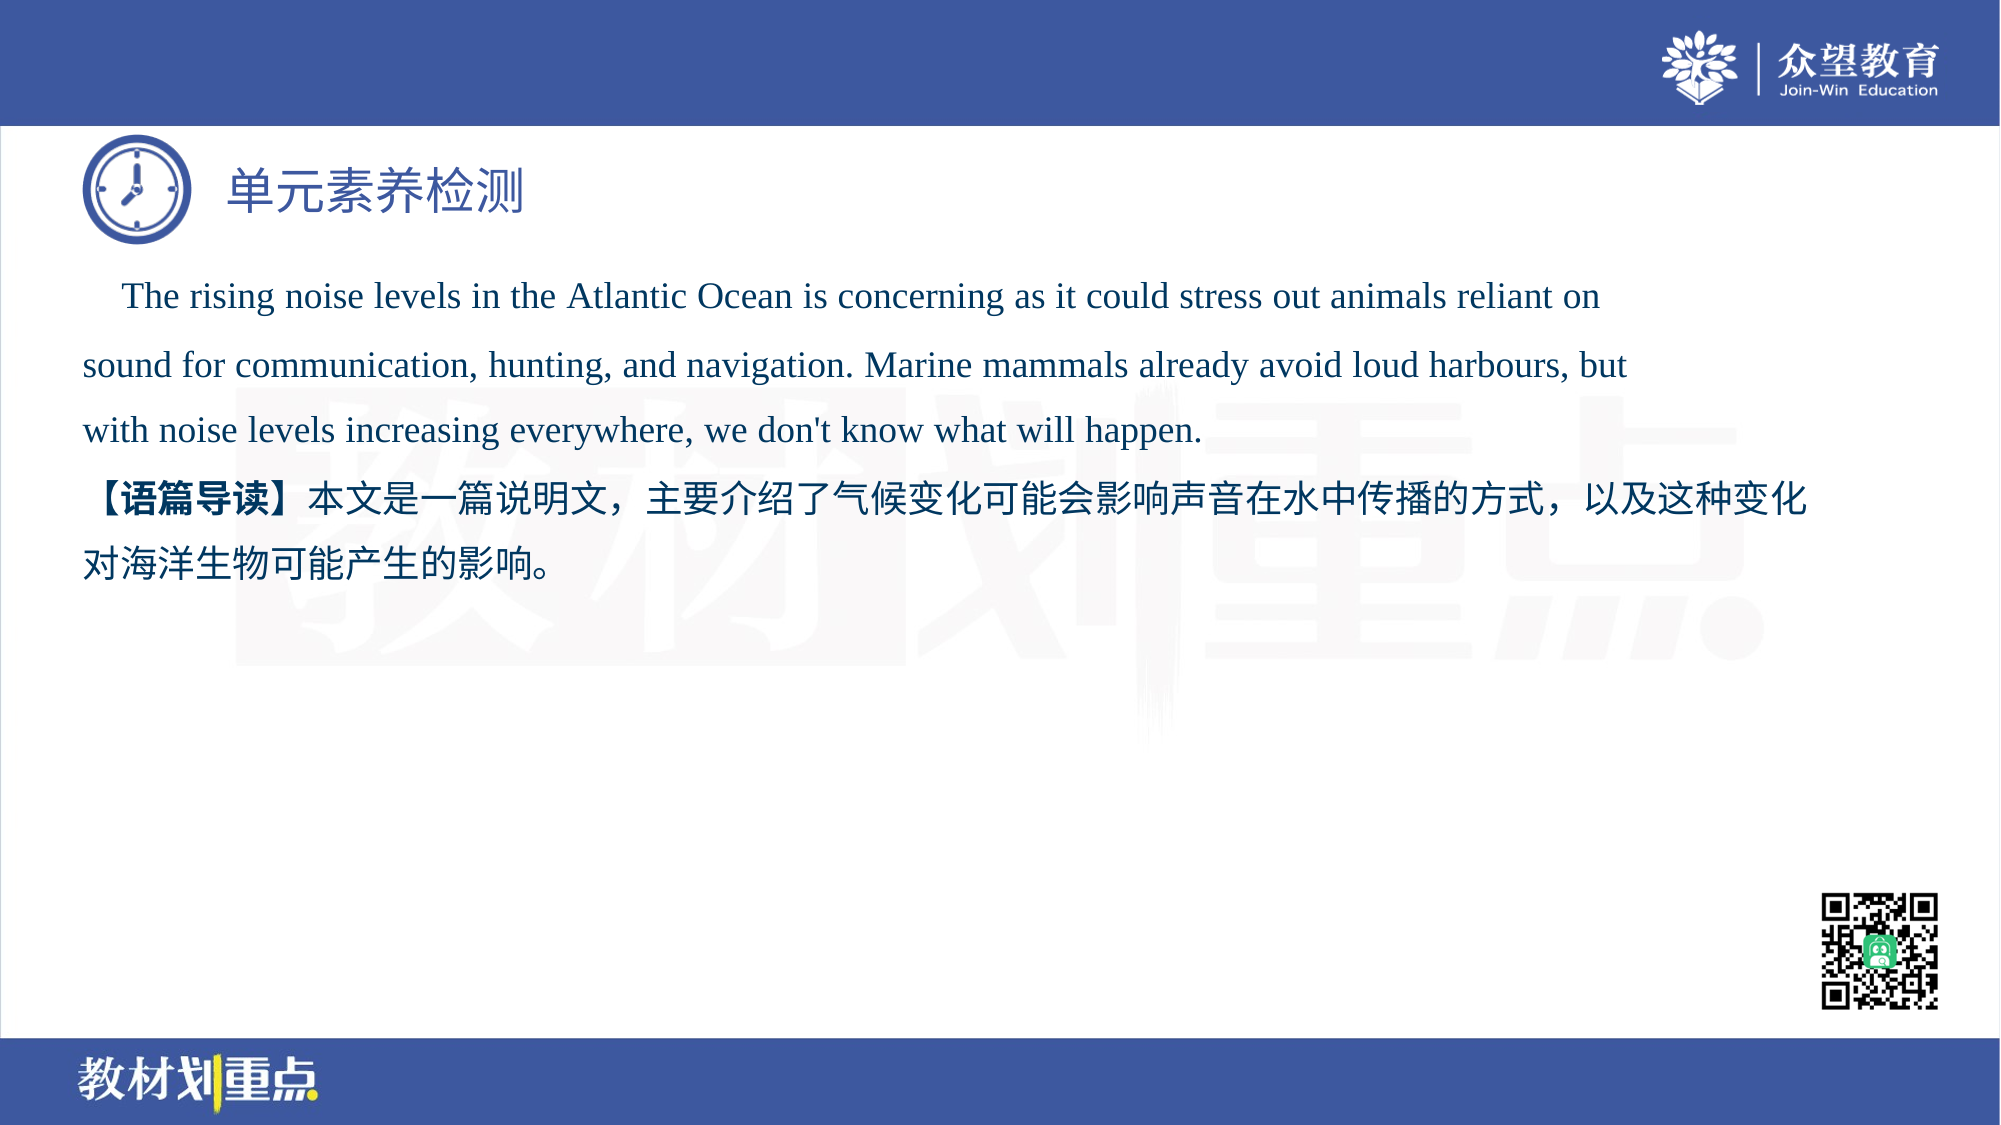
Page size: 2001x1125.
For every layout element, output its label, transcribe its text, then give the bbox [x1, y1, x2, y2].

picture [0, 0, 2000, 1125]
text_box 【语篇导读】本文是一篇说明文，主要介绍了气候变化可能会影响声音在水中传播的方式，以及这种变化 对海洋生物可能产生的影响。 [82, 451, 1817, 578]
text_box The rising noise levels in the Atlantic Ocean is concerning as it could stress out animals reliant on sound for communication, hunting, and navigation. Marine mammals already avoid loud harbours, but with noise levels increasing everywhere, we don't know what will happen. [82, 247, 1817, 443]
